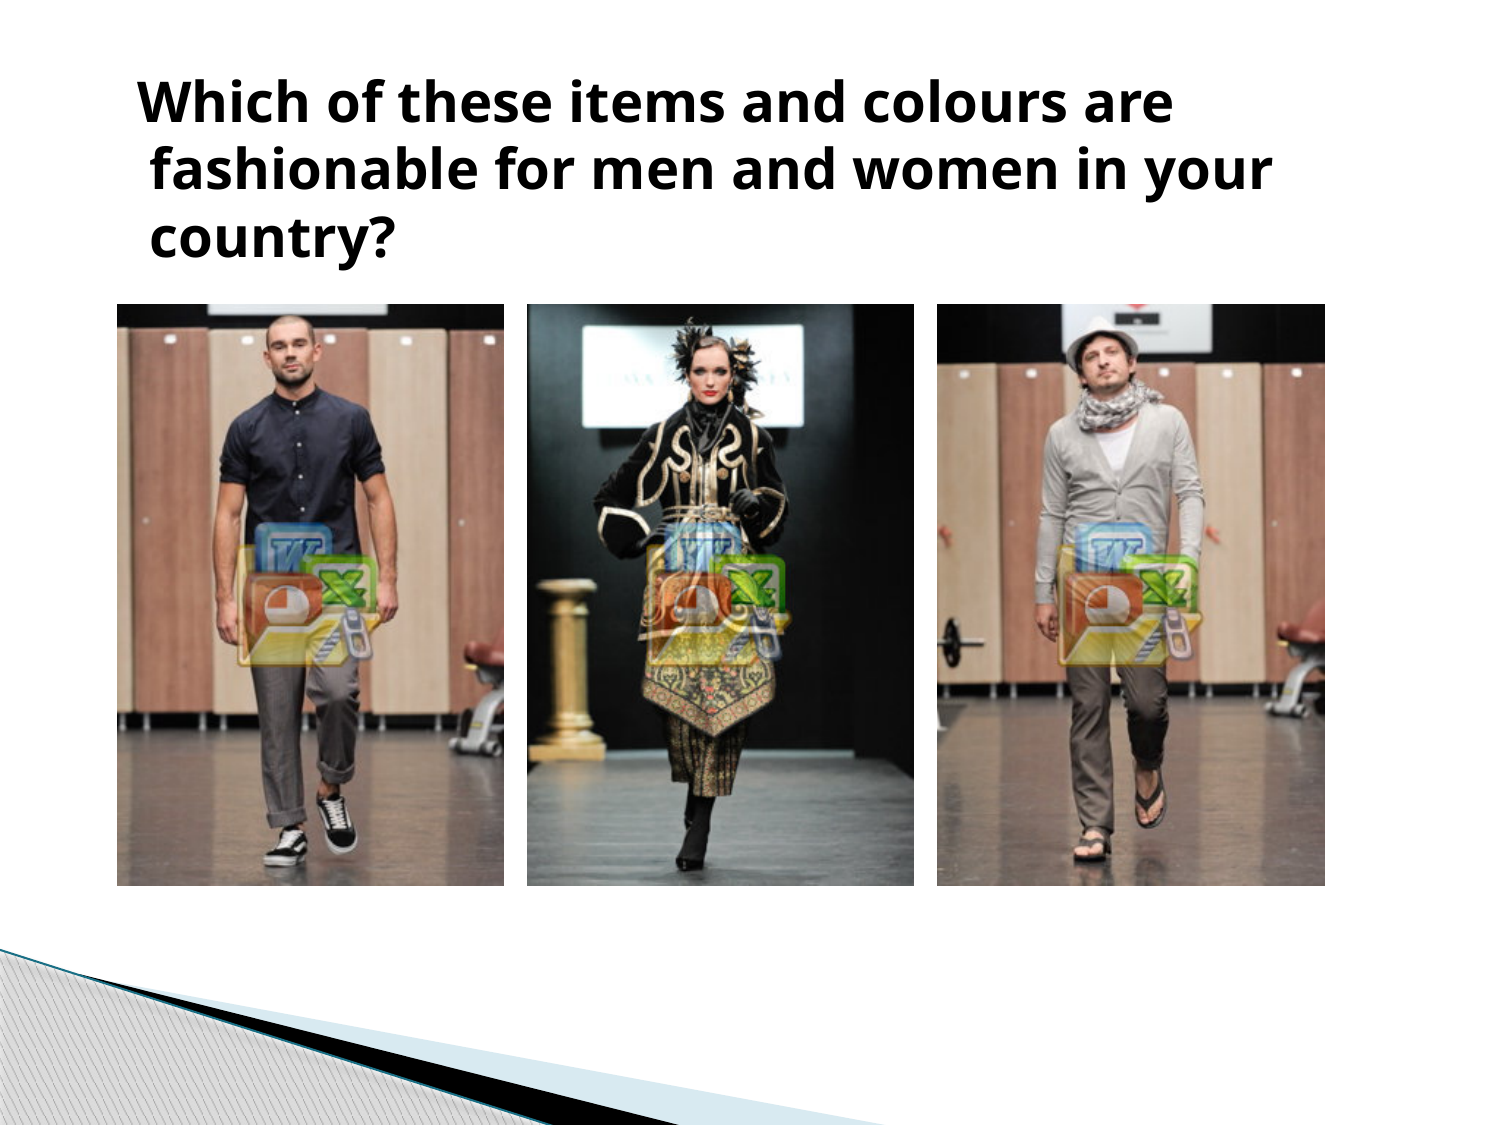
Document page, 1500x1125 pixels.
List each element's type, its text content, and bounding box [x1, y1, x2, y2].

picture [937, 304, 1325, 887]
picture [527, 304, 915, 887]
picture [116, 304, 505, 887]
list Which of these items and colours are fashionable for men and women in your country? [75, 58, 1425, 986]
